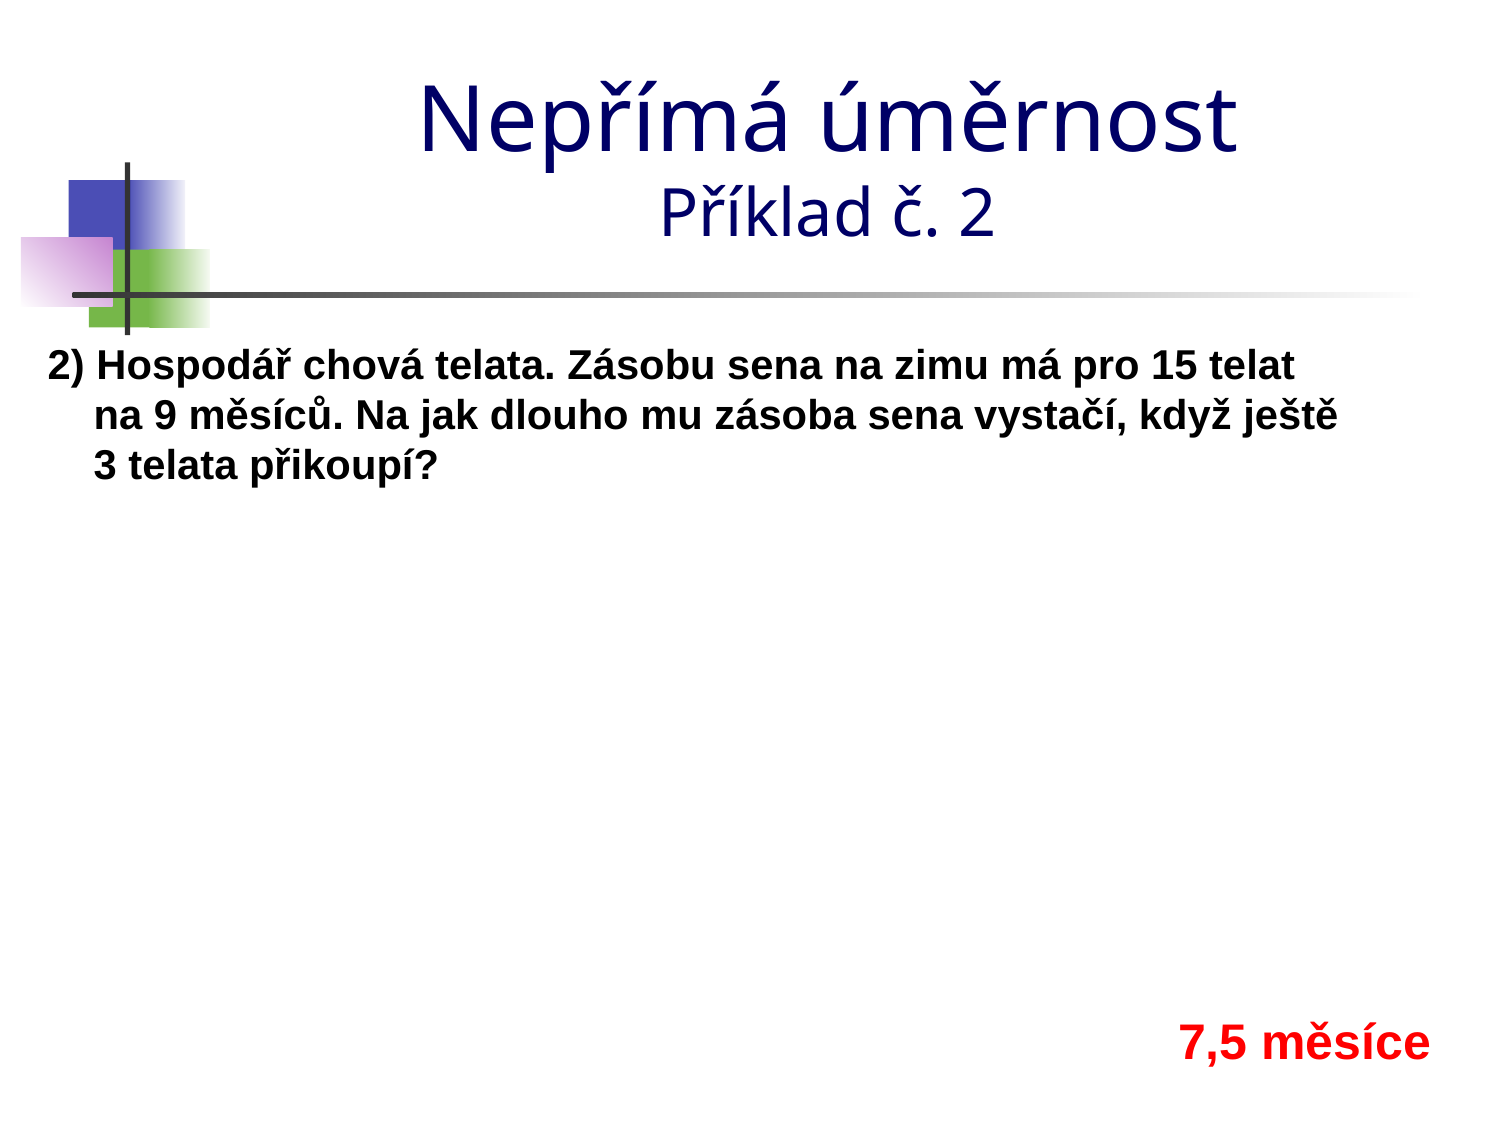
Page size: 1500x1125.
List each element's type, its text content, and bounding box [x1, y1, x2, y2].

text_box 7,5 měsíce [1163, 1001, 1451, 1077]
title Nepřímá úměrnost Příklad č. 2 [188, 34, 1468, 276]
text_box 2) Hospodář chová telata. Zásobu sena na zimu má pro 15 telat na 9 měsíců. Na jak dlouho mu zásoba sena vystačí, když ještě 3 telata přikoupí? [32, 330, 1451, 495]
